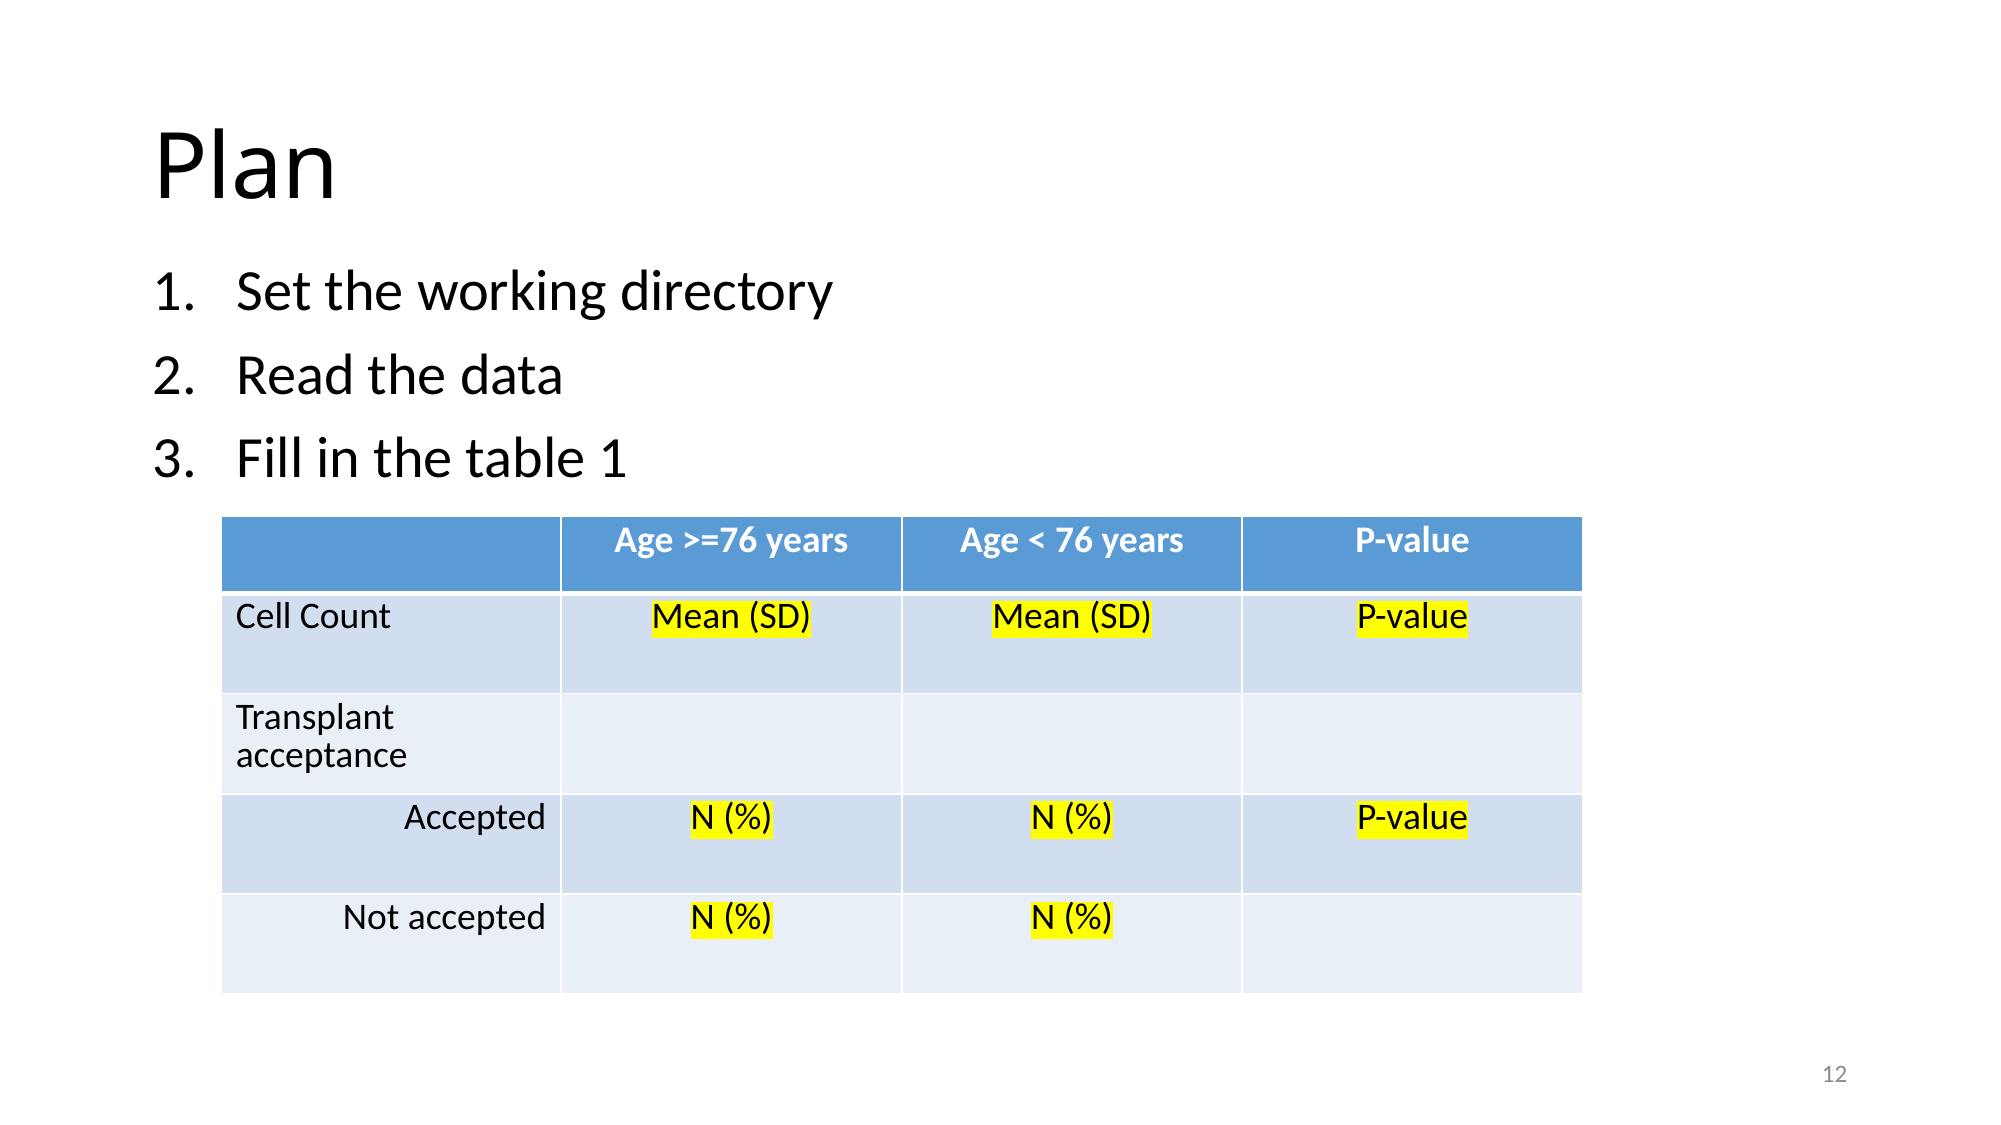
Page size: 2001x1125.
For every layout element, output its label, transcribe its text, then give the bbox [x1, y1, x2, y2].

table_cell N (%) [903, 895, 1241, 993]
table_cell N (%) [562, 895, 901, 993]
table_cell Not accepted [222, 895, 560, 993]
title Plan [137, 59, 1863, 252]
table_cell Mean (SD) [903, 596, 1241, 693]
table_cell Accepted [222, 795, 560, 893]
table_cell N (%) [562, 795, 901, 893]
table_cell Mean (SD) [562, 596, 901, 693]
table_cell P-value [1243, 795, 1582, 893]
table_cell [1243, 895, 1582, 993]
table_cell Cell Count [222, 596, 560, 693]
list Set the working directory Read the data Fill in the table 1 [137, 252, 1863, 1014]
table_cell N (%) [903, 795, 1241, 893]
table_cell [903, 694, 1241, 793]
table_cell [1243, 694, 1582, 793]
table_cell Transplant acceptance [222, 694, 560, 793]
table_header Age < 76 years [903, 517, 1241, 591]
table_cell P-value [1243, 596, 1582, 693]
table_header [222, 517, 560, 591]
slide_number 11 [1412, 1042, 1863, 1103]
table_header P-value [1243, 517, 1582, 591]
table_header Age >=76 years [562, 517, 901, 591]
table_cell [562, 694, 901, 793]
